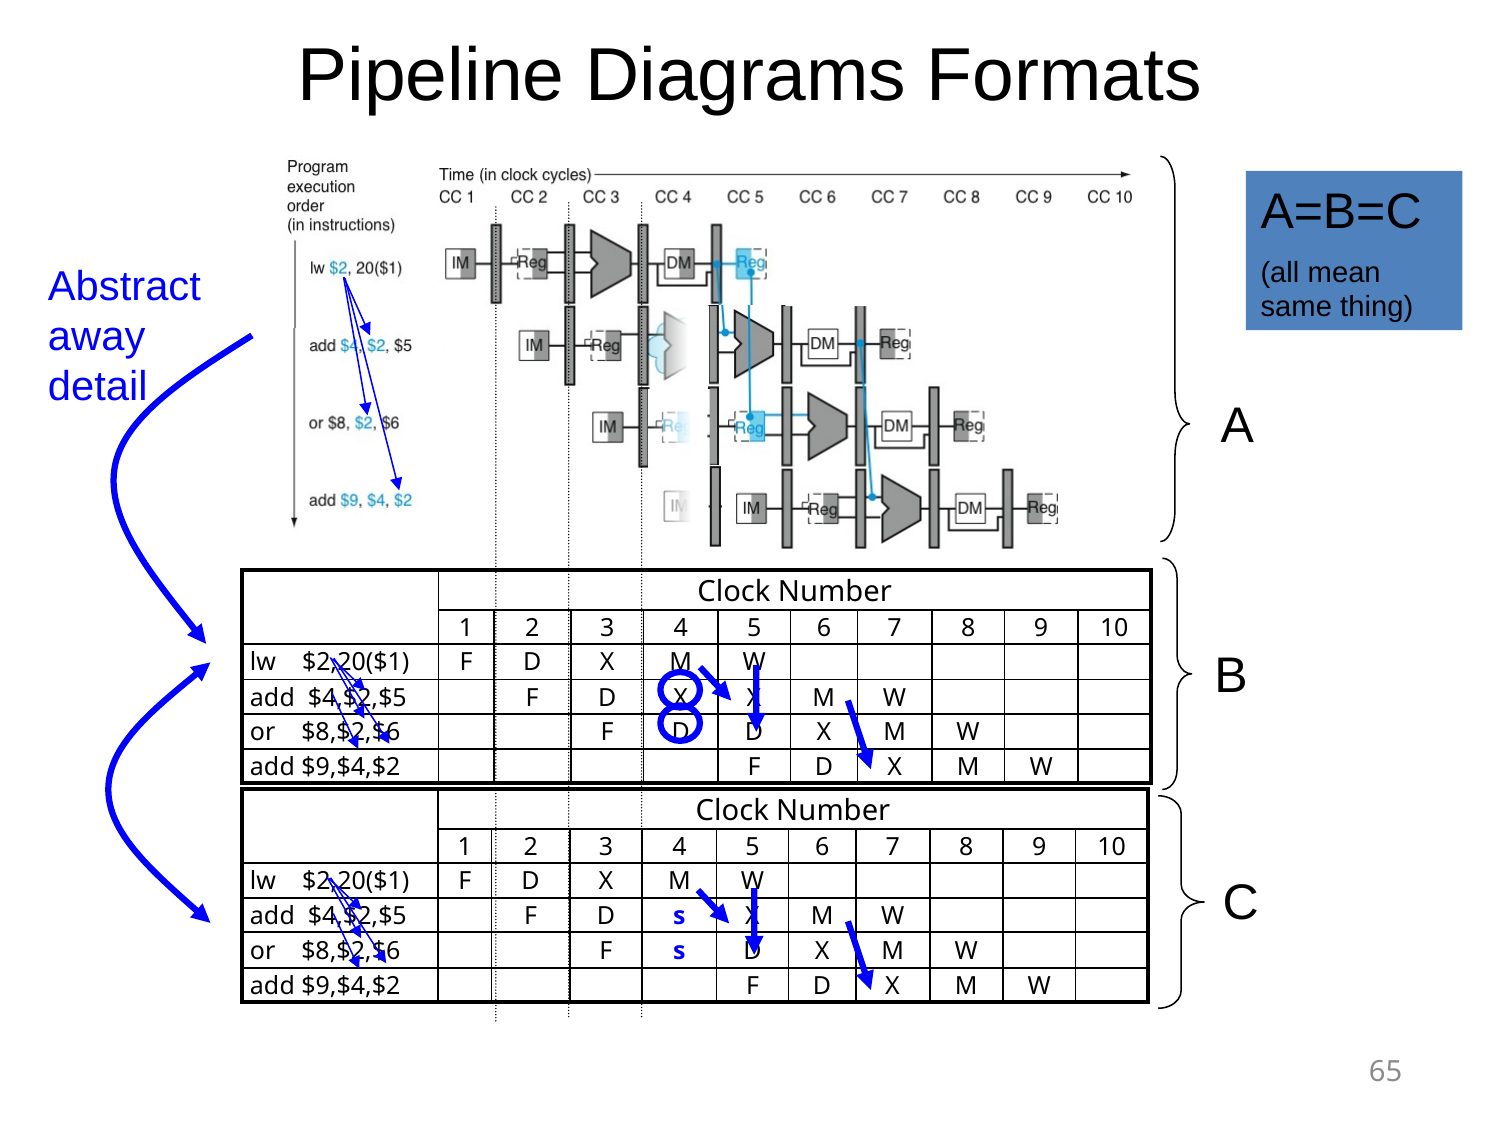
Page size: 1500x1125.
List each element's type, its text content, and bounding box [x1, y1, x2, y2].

table_cell D [789, 969, 855, 1000]
table_cell D [495, 645, 570, 679]
text_box [699, 667, 732, 701]
table_cell X [717, 899, 754, 931]
table_cell [492, 933, 569, 967]
table_cell [439, 750, 493, 781]
table_cell F [492, 899, 569, 931]
table_cell or $8,$2,$6 [244, 933, 322, 967]
table_cell F [571, 933, 641, 967]
table_cell [1079, 750, 1149, 781]
table_cell M [643, 864, 716, 897]
table_cell F [439, 864, 491, 897]
text_box [847, 700, 873, 770]
table_cell M [858, 715, 931, 748]
table_cell [931, 899, 1002, 931]
table_cell 2 [495, 611, 570, 643]
table_header [244, 572, 438, 643]
table_cell [933, 645, 1004, 679]
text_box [318, 927, 375, 955]
table_cell or $8,$2,$6 [244, 715, 326, 748]
table_cell 3 [571, 830, 641, 862]
table_cell or $8,$2,$6 [390, 933, 437, 967]
table_cell [1076, 933, 1146, 967]
table_header Clock Number [439, 791, 1146, 828]
table_cell X [857, 969, 929, 1000]
table_cell [571, 969, 641, 1000]
text_box [108, 662, 211, 923]
table_cell W [858, 680, 931, 713]
table_cell [1005, 680, 1077, 713]
table_cell M [933, 750, 1004, 781]
table_cell add $4,$2,$5 [391, 899, 437, 931]
table_cell [1079, 680, 1149, 713]
table_cell 9 [1005, 611, 1077, 643]
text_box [286, 334, 425, 355]
table_cell D [571, 899, 641, 931]
table_cell W [857, 899, 929, 931]
table_cell F [717, 969, 788, 1000]
text_box [750, 665, 763, 732]
table_cell X [572, 645, 643, 679]
table_cell X [688, 680, 717, 713]
table_cell [1005, 715, 1077, 748]
table_cell lw $2,20($1) [244, 645, 438, 679]
table_cell [1076, 899, 1146, 931]
table_cell add $9,$4,$2 [244, 969, 437, 1000]
table_cell D [644, 715, 717, 748]
table_cell 9 [1004, 830, 1075, 862]
table_cell [644, 750, 717, 781]
table_cell 4 [643, 830, 716, 862]
table_cell [1079, 715, 1149, 748]
table_cell D [572, 680, 643, 713]
table_cell W [719, 645, 790, 679]
text_box A [1210, 384, 1269, 460]
table_cell F [495, 680, 570, 713]
text_box [847, 921, 873, 991]
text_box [1157, 155, 1205, 1009]
table_cell 7 [857, 830, 929, 862]
table_cell M [789, 899, 855, 931]
table_header Clock Number [439, 572, 1149, 609]
slide_number 65 [1074, 1042, 1425, 1103]
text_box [317, 708, 374, 735]
table_cell 1 [439, 611, 493, 643]
text_box Abstract away detail [33, 251, 228, 417]
table_cell X [571, 864, 641, 897]
table_cell s [643, 933, 716, 967]
table_cell [858, 645, 931, 679]
table_cell 6 [789, 830, 855, 862]
table_cell [1076, 969, 1146, 1000]
table_cell W [931, 933, 1002, 967]
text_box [327, 292, 387, 320]
table_cell W [717, 864, 788, 897]
table_cell X [789, 933, 855, 967]
table_cell X [719, 680, 756, 713]
table_cell [1004, 899, 1075, 931]
table_cell 1 [439, 830, 491, 862]
text_box B [1210, 634, 1263, 710]
table_cell add $9,$4,$2 [244, 750, 438, 781]
table_cell [439, 933, 491, 967]
table_cell W [1005, 750, 1077, 781]
text_box [660, 672, 700, 708]
table_cell lw $2,20($1) [244, 864, 437, 897]
title Pipeline Diagrams Formats [112, 0, 1388, 142]
table_cell D [717, 933, 788, 967]
table_cell [439, 899, 491, 931]
text_box [747, 888, 761, 955]
table_cell [933, 680, 1004, 713]
table_cell [439, 680, 493, 713]
table_cell M [644, 645, 717, 679]
table_cell F [572, 715, 643, 748]
table_cell add $4,$2,$5 [244, 680, 325, 713]
table_cell 10 [1076, 830, 1146, 862]
text_box [697, 890, 730, 924]
table_cell [931, 864, 1002, 897]
table_cell [791, 645, 857, 679]
table_cell s [643, 899, 716, 931]
table_cell M [857, 933, 929, 967]
table_cell D [492, 864, 569, 897]
table_cell [572, 750, 643, 781]
table_cell [857, 864, 929, 897]
table_cell 5 [717, 830, 788, 862]
table_cell [1004, 933, 1075, 967]
table_cell or $8,$2,$6 [393, 715, 438, 748]
table_cell [1004, 864, 1075, 897]
table_cell X [791, 715, 857, 748]
table_cell X [755, 899, 788, 931]
table_cell 5 [719, 611, 790, 643]
text_box A=B=C (all mean same thing) [1245, 170, 1463, 331]
table_cell X [757, 680, 790, 713]
table_cell 2 [492, 830, 569, 862]
table_cell [439, 715, 493, 748]
table_cell 3 [572, 611, 643, 643]
table_cell add $4,$2,$5 [244, 899, 321, 931]
table_cell 10 [1079, 611, 1149, 643]
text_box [265, 357, 479, 412]
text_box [259, 155, 1138, 568]
table_cell 4 [644, 611, 717, 643]
table_cell [1005, 645, 1077, 679]
table_cell [439, 969, 491, 1000]
table_cell W [933, 715, 1004, 748]
table_cell [492, 969, 569, 1000]
text_box C [1210, 861, 1274, 937]
table_cell D [791, 750, 857, 781]
table_cell [789, 864, 855, 897]
table_cell [495, 715, 570, 748]
text_box [113, 335, 253, 644]
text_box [330, 657, 390, 744]
table_cell X [644, 680, 672, 713]
table_cell F [439, 645, 493, 679]
table_cell 6 [791, 611, 857, 643]
table_cell [495, 750, 570, 781]
table_cell 8 [933, 611, 1004, 643]
table_cell X [858, 750, 931, 781]
table_cell D [719, 715, 790, 748]
text_box [660, 707, 700, 741]
table_cell add $4,$2,$5 [394, 680, 438, 713]
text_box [326, 876, 387, 964]
table_cell [1079, 645, 1149, 679]
table_header [244, 791, 437, 862]
table_cell [643, 969, 716, 1000]
table_cell F [719, 750, 790, 781]
table_cell W [1004, 969, 1075, 1000]
table_cell 7 [858, 611, 931, 643]
table_cell M [931, 969, 1002, 1000]
table_cell 8 [931, 830, 1002, 862]
table_cell M [791, 680, 857, 713]
table_cell [1076, 864, 1146, 897]
